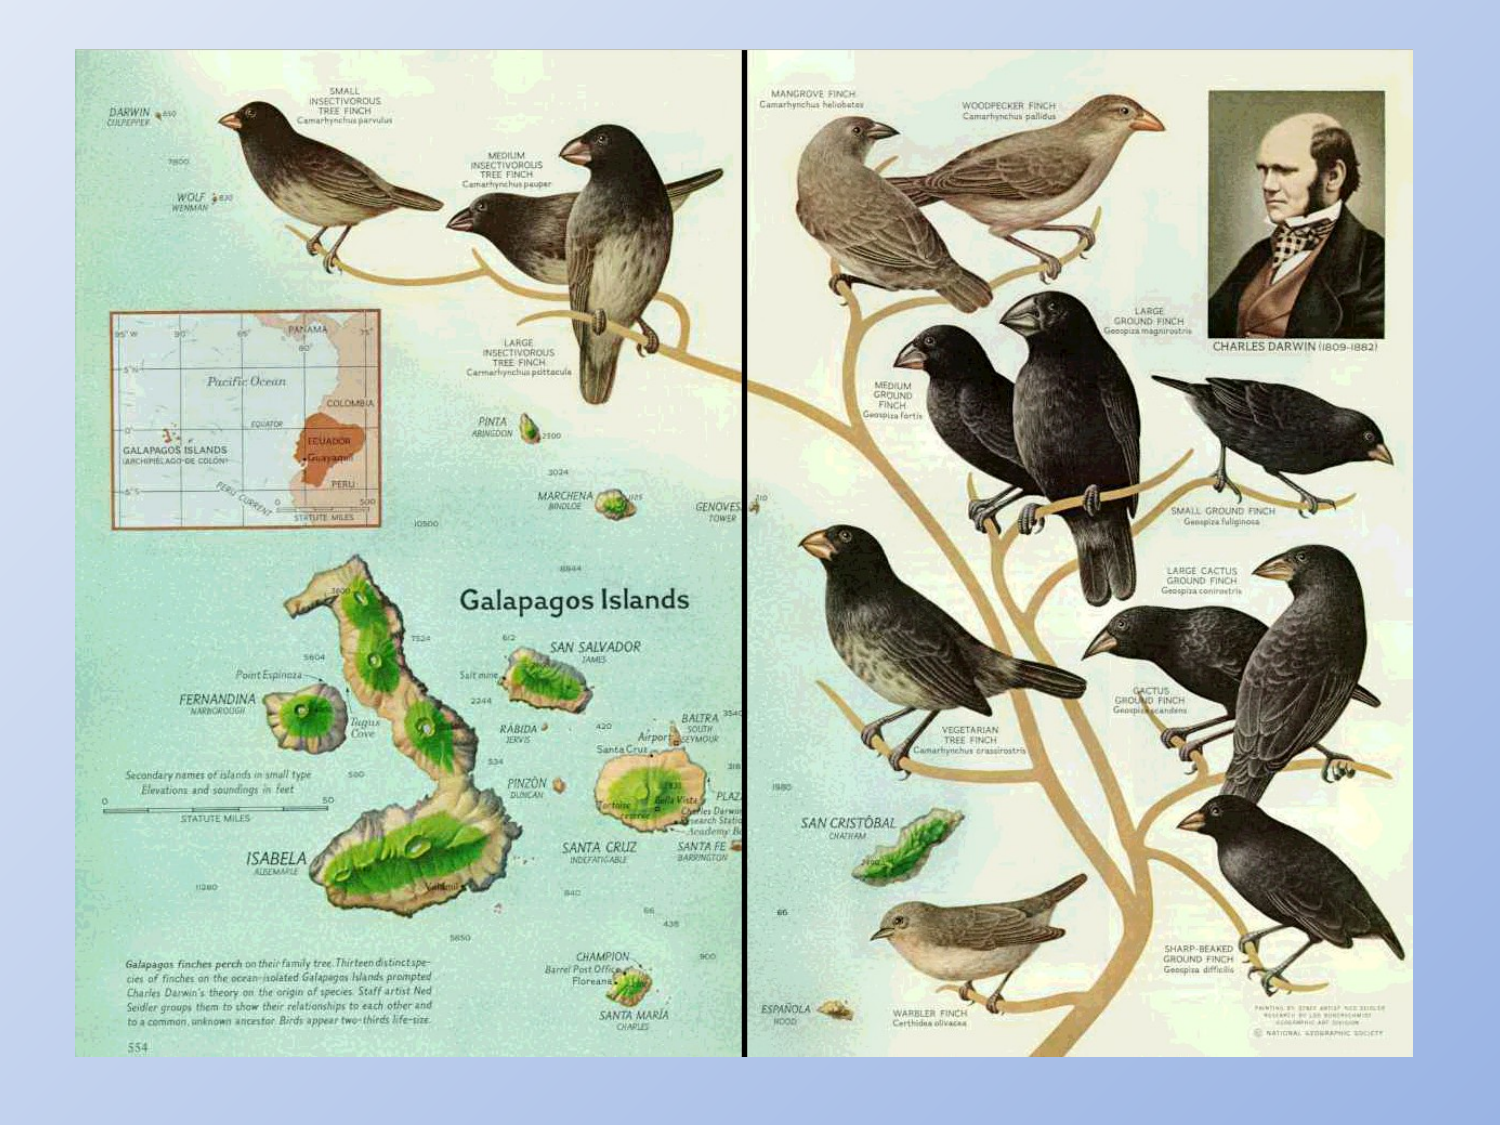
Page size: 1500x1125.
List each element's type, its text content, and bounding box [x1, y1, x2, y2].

title Speciation and Isolation [75, 45, 1425, 233]
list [74, 49, 1413, 1057]
